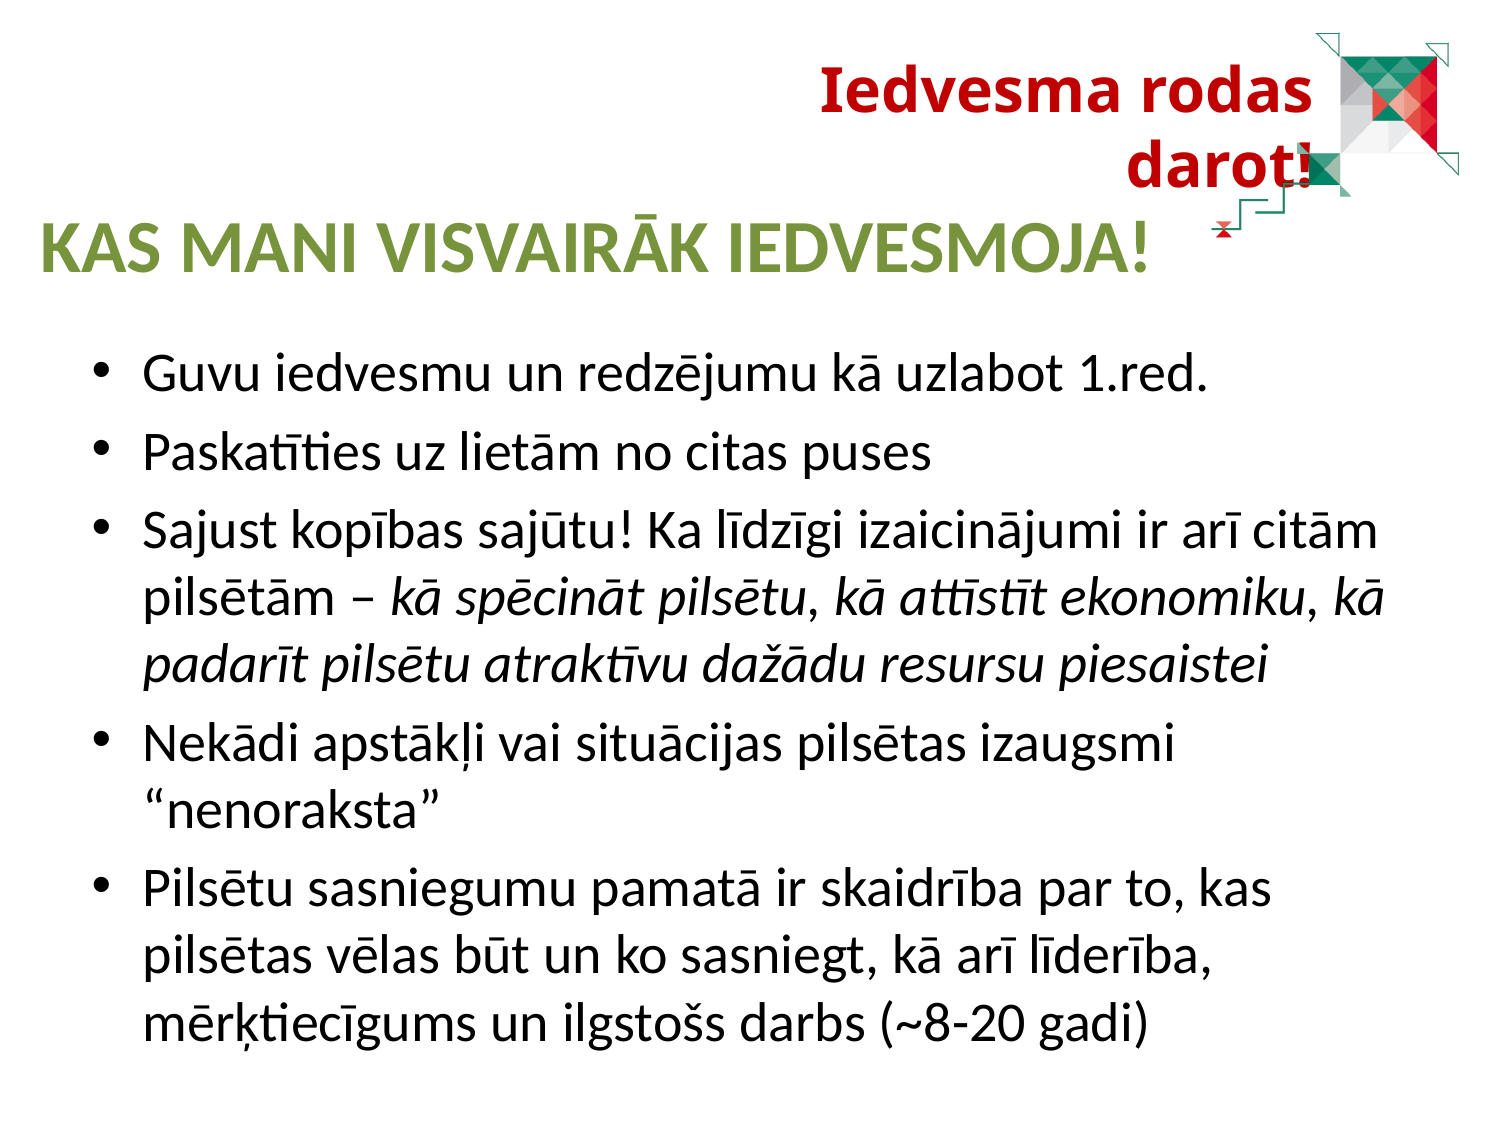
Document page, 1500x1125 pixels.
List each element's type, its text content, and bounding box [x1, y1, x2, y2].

picture [1209, 30, 1459, 244]
text_box Iedvesma rodas darot! [608, 42, 1204, 208]
list Guvu iedvesmu un redzējumu kā uzlabot 1.red. Paskatīties uz lietām no citas puses Sajust kopības sajūtu! Ka līdzīgi izaicinājumi ir arī citām pilsētām – kā spēcināt pilsētu, kā attīstīt ekonomiku, kā padarīt pilsētu atraktīvu dažādu resursu piesaistei Nekādi apstākļi vai situācijas pilsētas izaugsmi “nenoraksta” Pilsētu sasniegumu pamatā ir skaidrība par to, kas pilsētas vēlas būt un ko sasniegt, kā arī līderība, mērķtiecīgums un ilgstošs darbs (~8-20 gadi) [76, 327, 1427, 1071]
title KAS MANI VISVAIRĀK IEDVESMOJA! [0, 149, 1195, 337]
